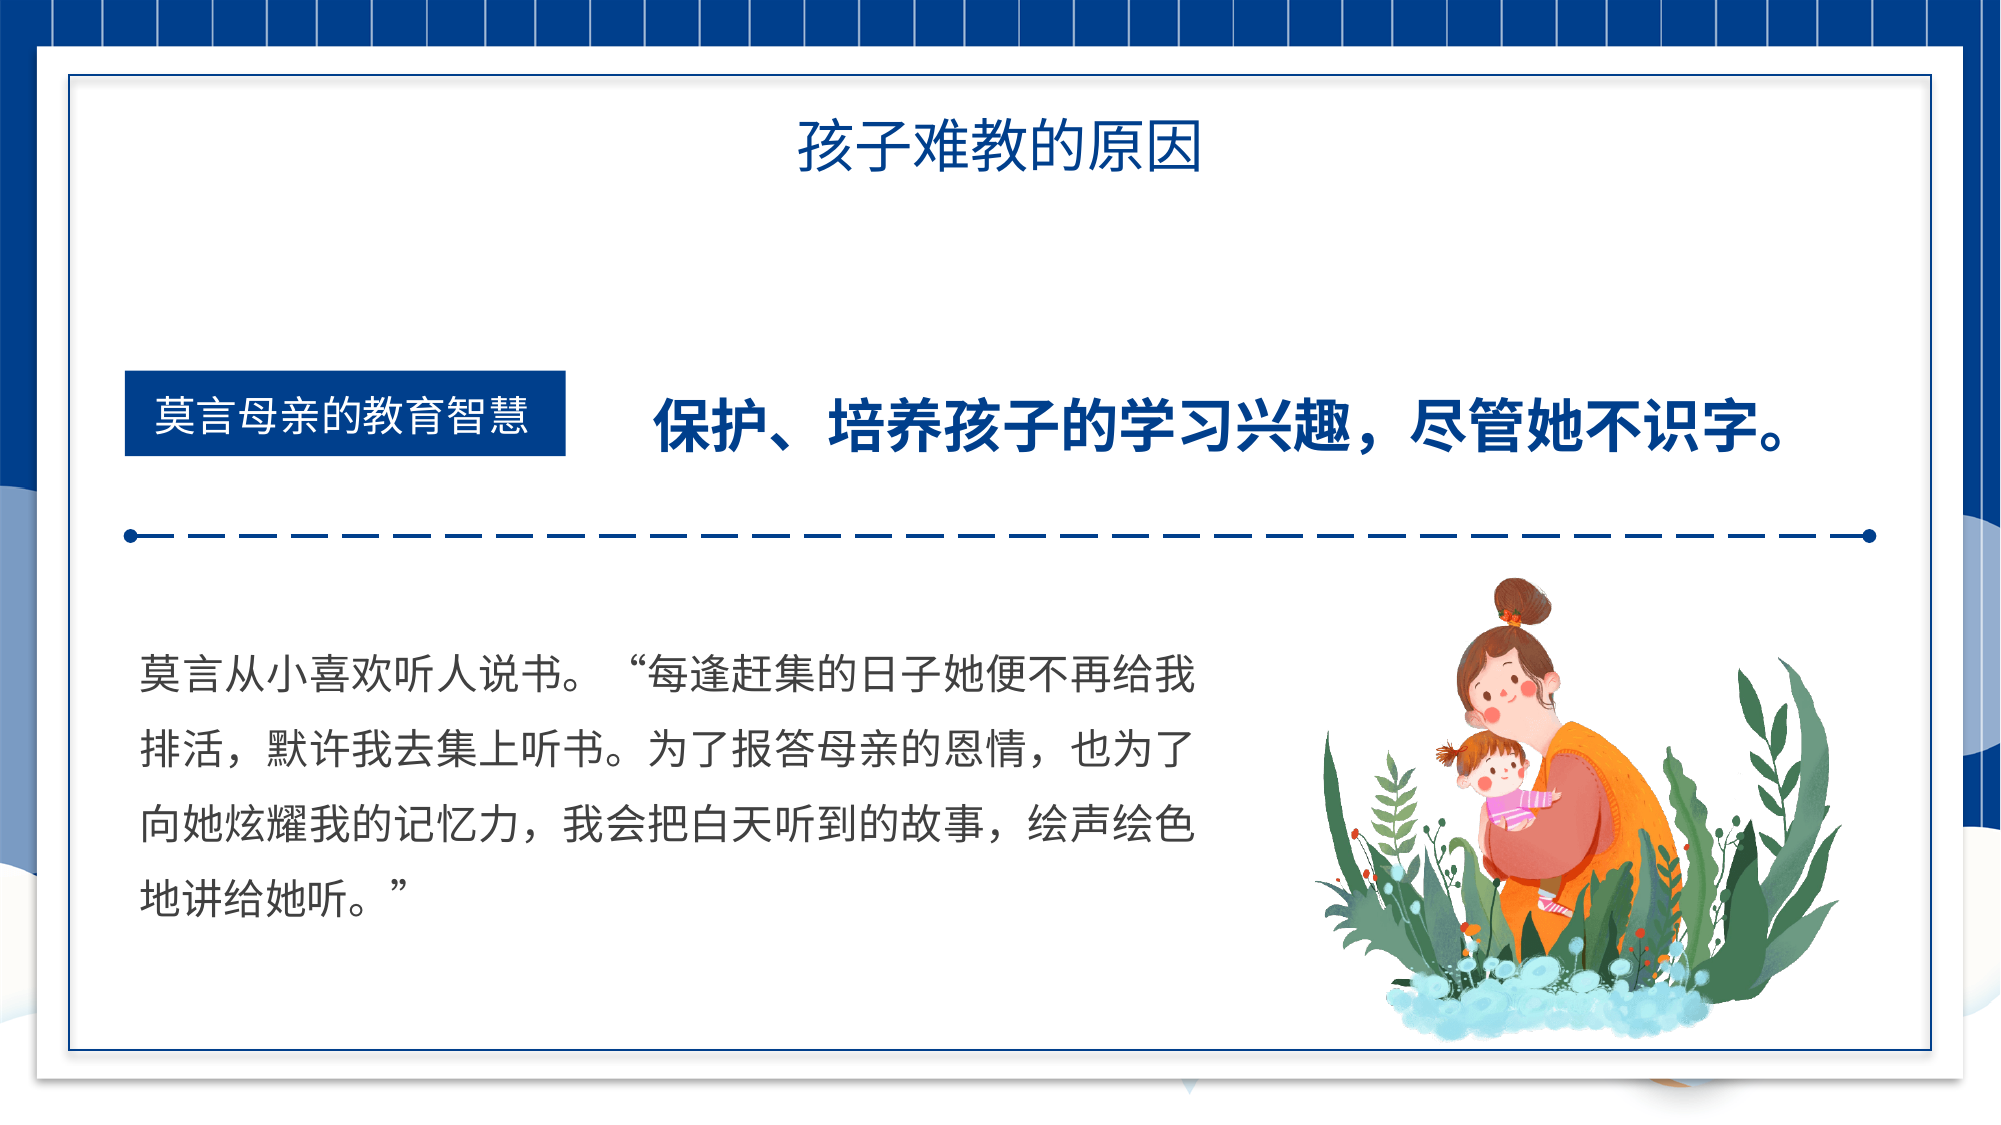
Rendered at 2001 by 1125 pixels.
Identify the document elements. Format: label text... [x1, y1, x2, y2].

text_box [124, 370, 646, 457]
text_box 莫言从小喜欢听人说书。“每逢赶集的日子她便不再给我排活，默许我去集上听书。为了报答母亲的恩情，也为了向她炫耀我的记忆力，我会把白天听到的故事，绘声绘色地讲给她听。” [124, 615, 1212, 931]
text_box 孩子难教的原因 [724, 101, 1276, 186]
picture [0, 0, 2001, 1125]
text_box 保护、培养孩子的学习兴趣，尽管她不识字。 [637, 346, 1786, 467]
